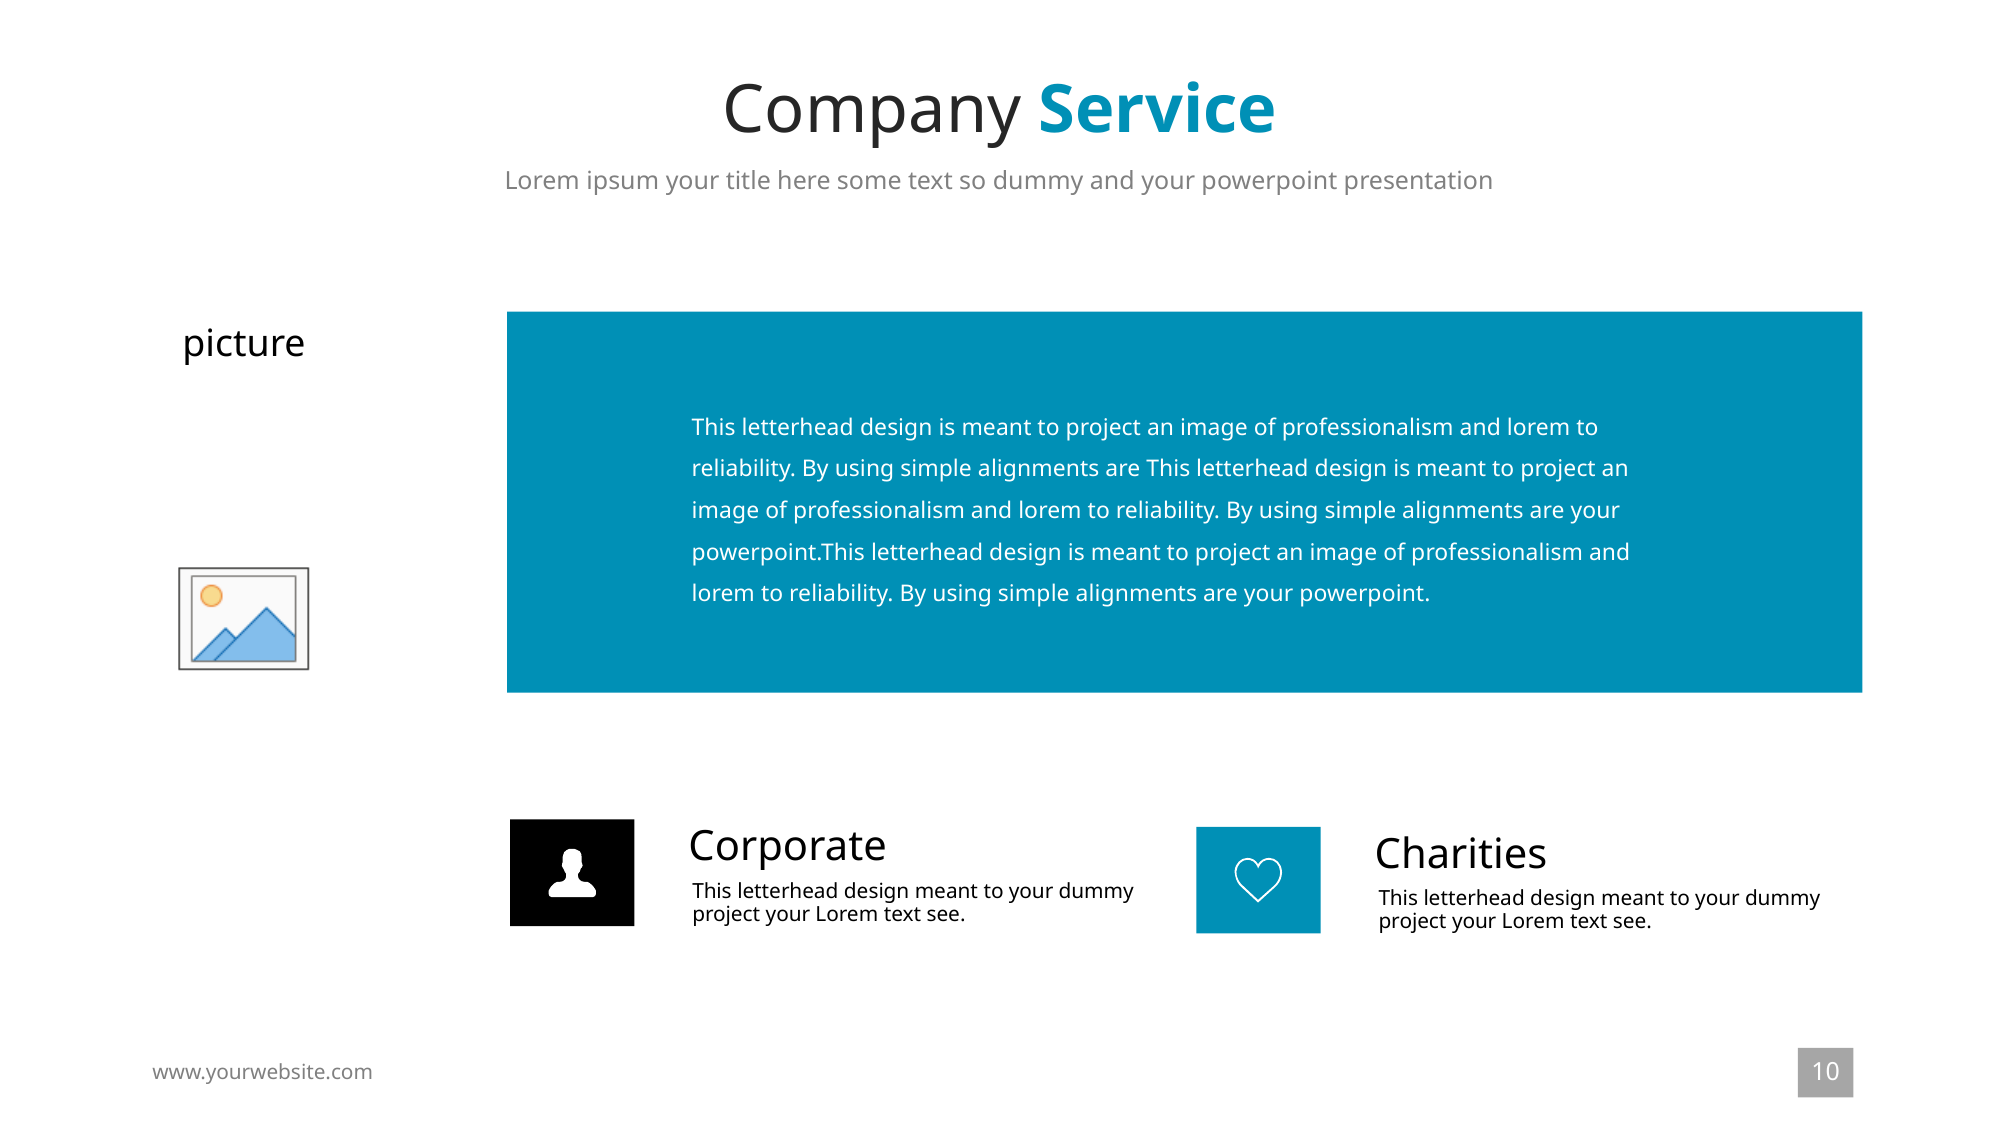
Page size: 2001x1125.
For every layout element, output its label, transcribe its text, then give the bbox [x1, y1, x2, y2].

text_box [510, 811, 1193, 934]
footer www.yourwebsite.com [137, 1042, 415, 1103]
slide_number 10 [1788, 1042, 1863, 1103]
picture [0, 311, 489, 927]
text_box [1196, 819, 1879, 941]
text_box [506, 310, 1864, 694]
title Company Service [137, 55, 1863, 160]
list Lorem ipsum your title here some text so dummy and your powerpoint presentation [137, 160, 1863, 207]
text_box This letterhead design is meant to project an image of professionalism and lorem to reliability. By using simple alignments are This letterhead design is meant to project an image of professionalism and lorem to reliability. By using simple alignments are your powerpoint.This letterhead design is meant to project an image of professionalism and lorem to reliability. By using simple alignments are your powerpoint. [691, 419, 1678, 585]
